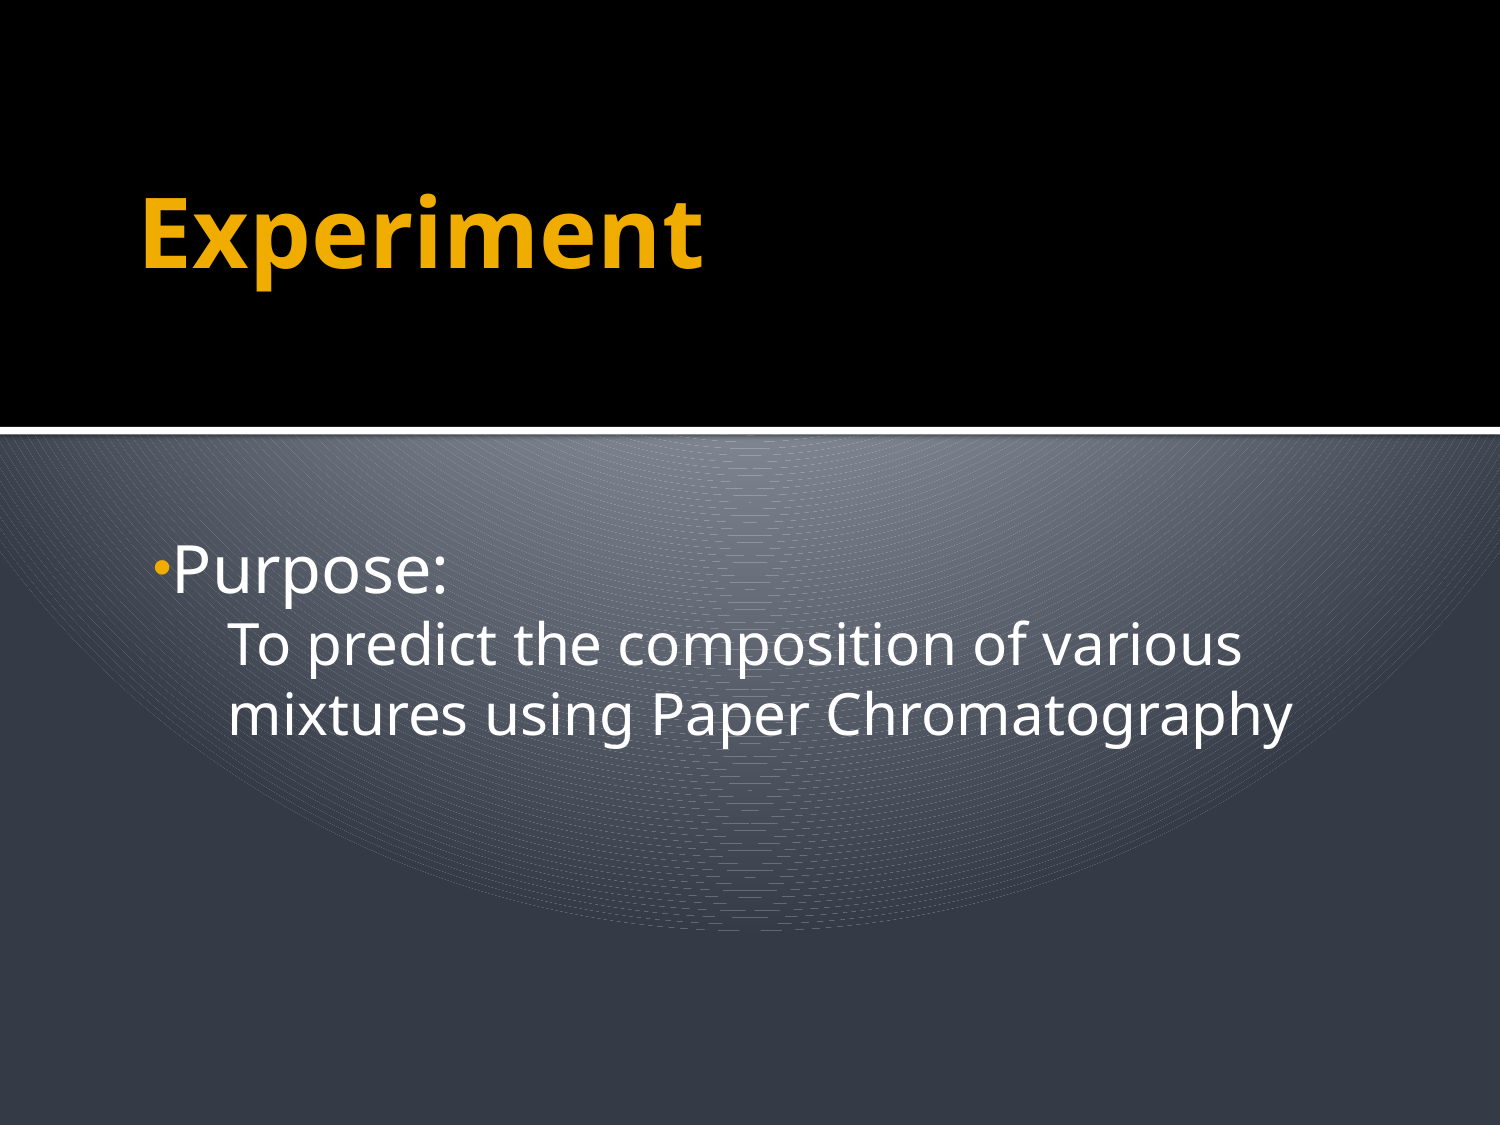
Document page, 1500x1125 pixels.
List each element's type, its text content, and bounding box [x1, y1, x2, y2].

title Experiment [123, 19, 1438, 288]
text_box Purpose: To predict the composition of various mixtures using Paper Chromatography [128, 527, 1395, 891]
